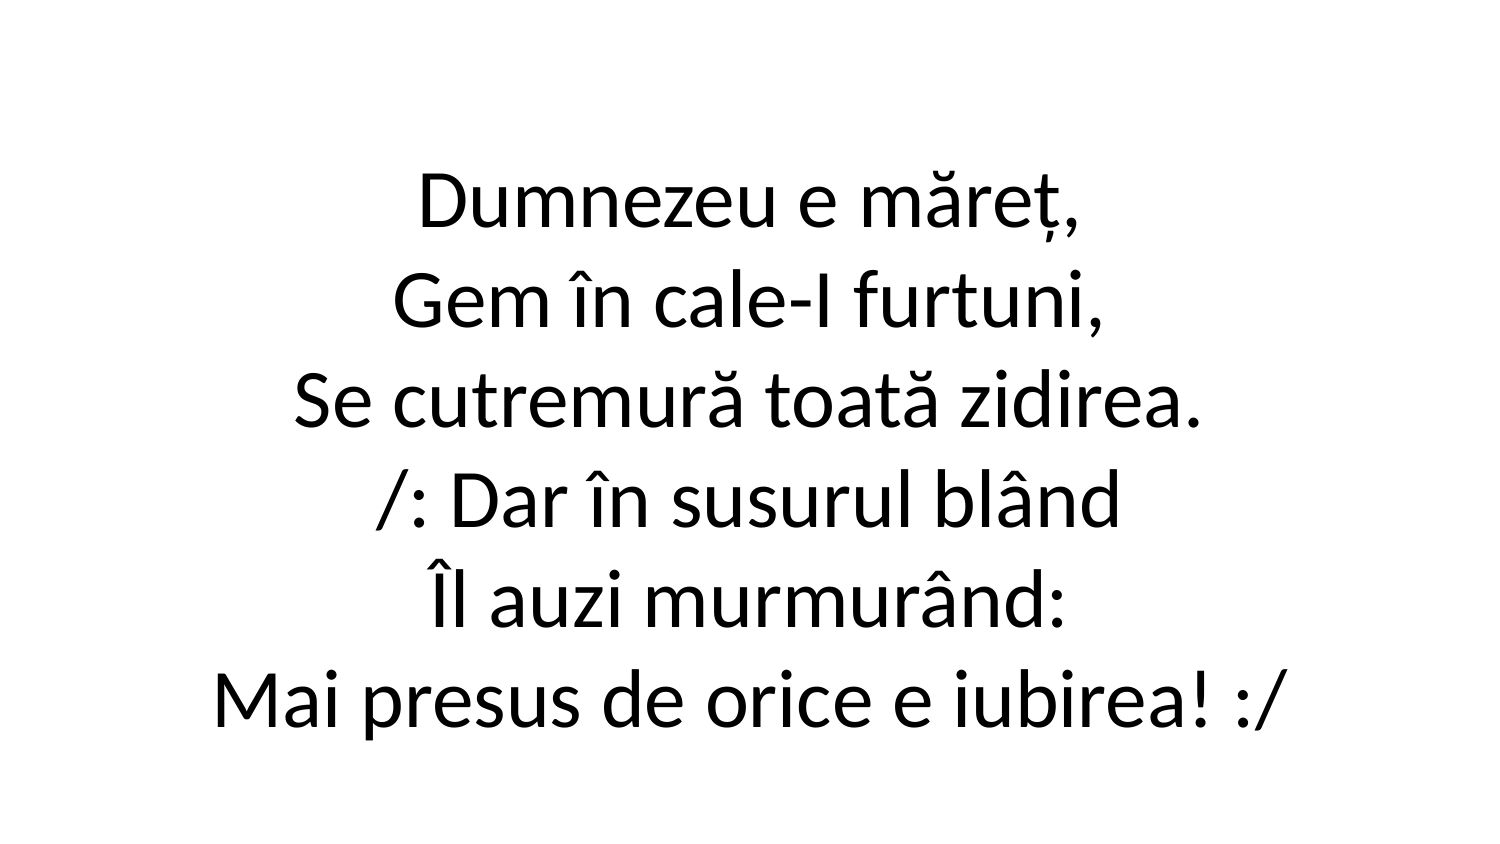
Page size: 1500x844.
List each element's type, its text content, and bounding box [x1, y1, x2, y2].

text_box Dumnezeu e măreț, Gem în cale-I furtuni, Se cutremură toată zidirea. /: Dar în susurul blând Îl auzi murmurând: Mai presus de orice e iubirea! :/ [196, 92, 1304, 752]
